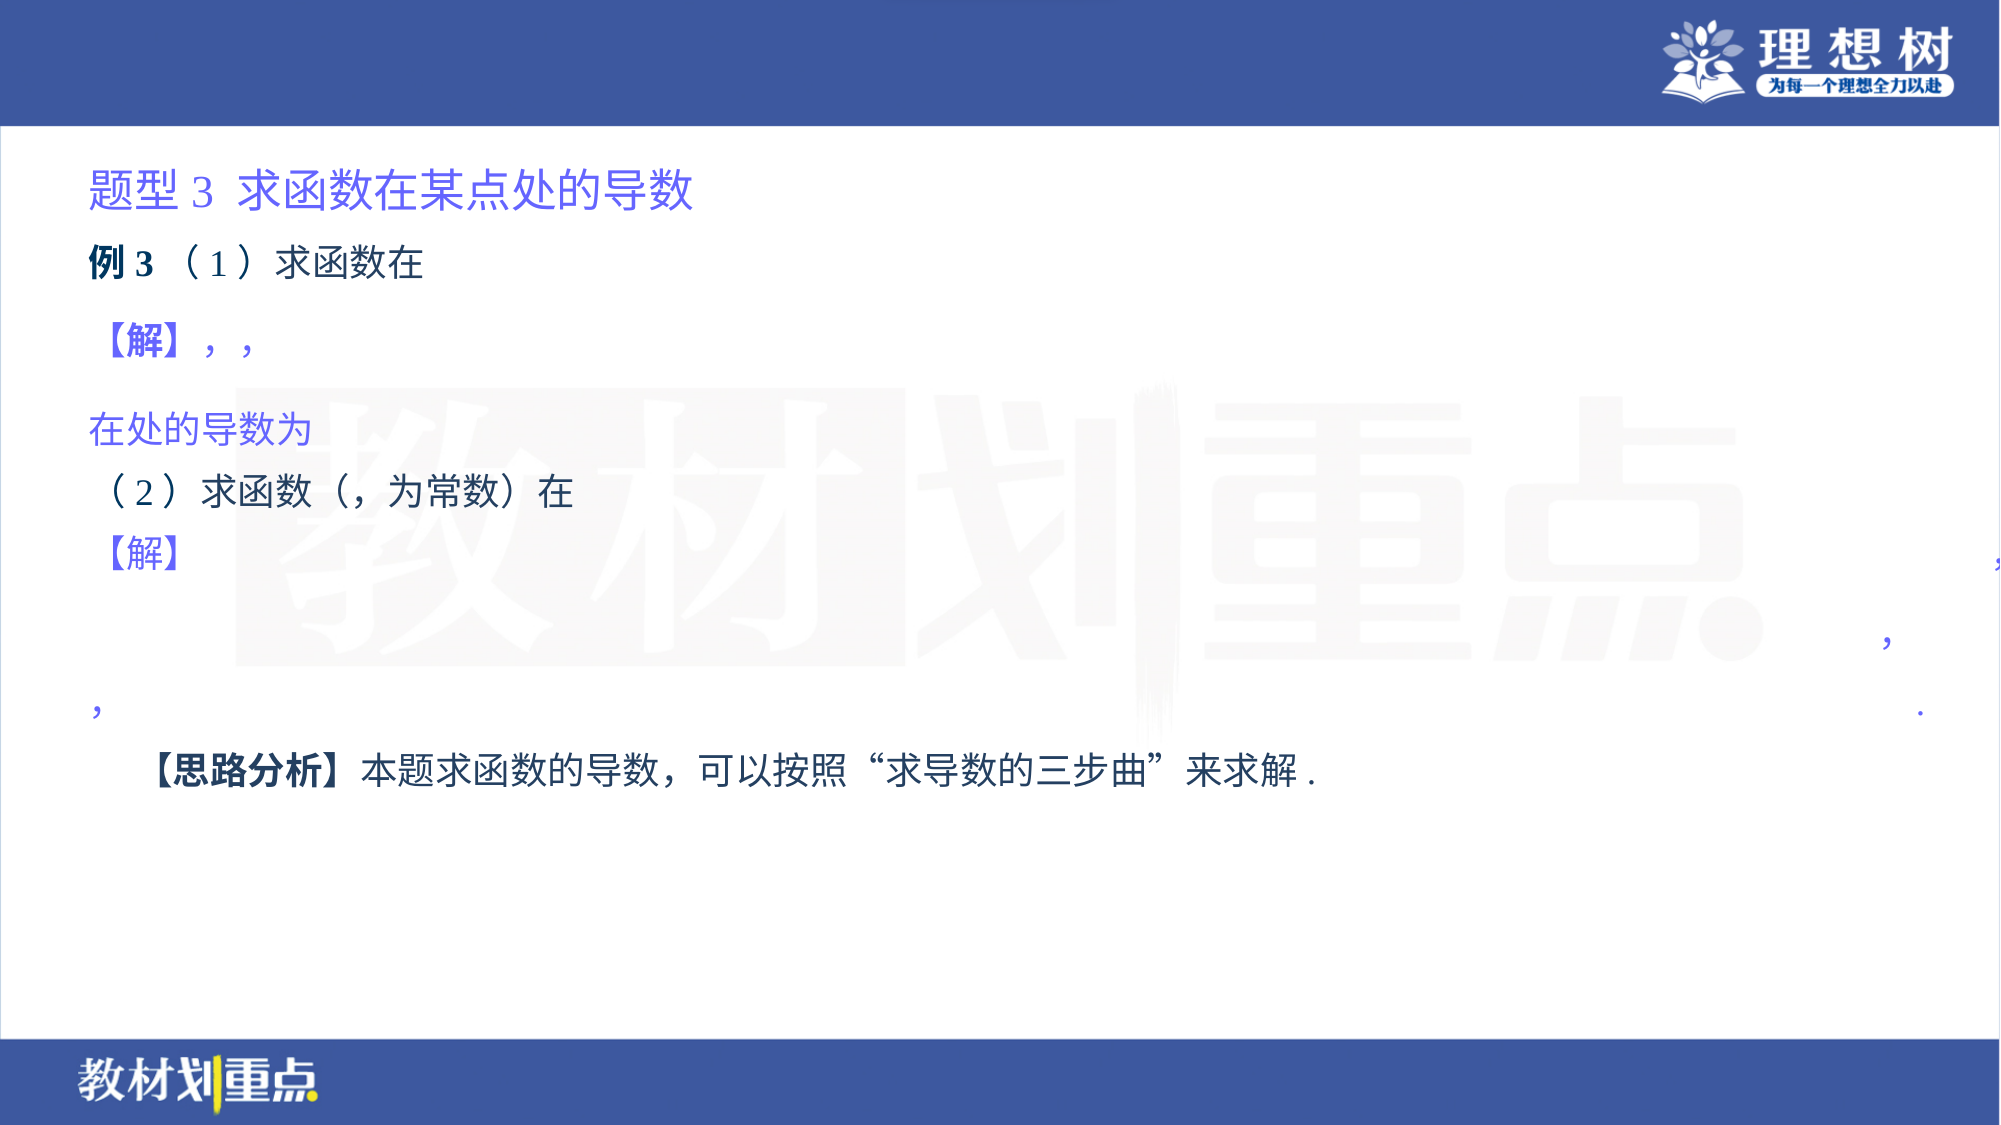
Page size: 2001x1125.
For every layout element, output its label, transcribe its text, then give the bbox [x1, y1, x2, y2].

text_box 【思路分析】本题求函数的导数，可以按照“求导数的三步曲”来求解. [88, 724, 1911, 785]
picture [0, 0, 2000, 1125]
text_box 题型3 求函数在某点处的导数 [88, 135, 1911, 276]
